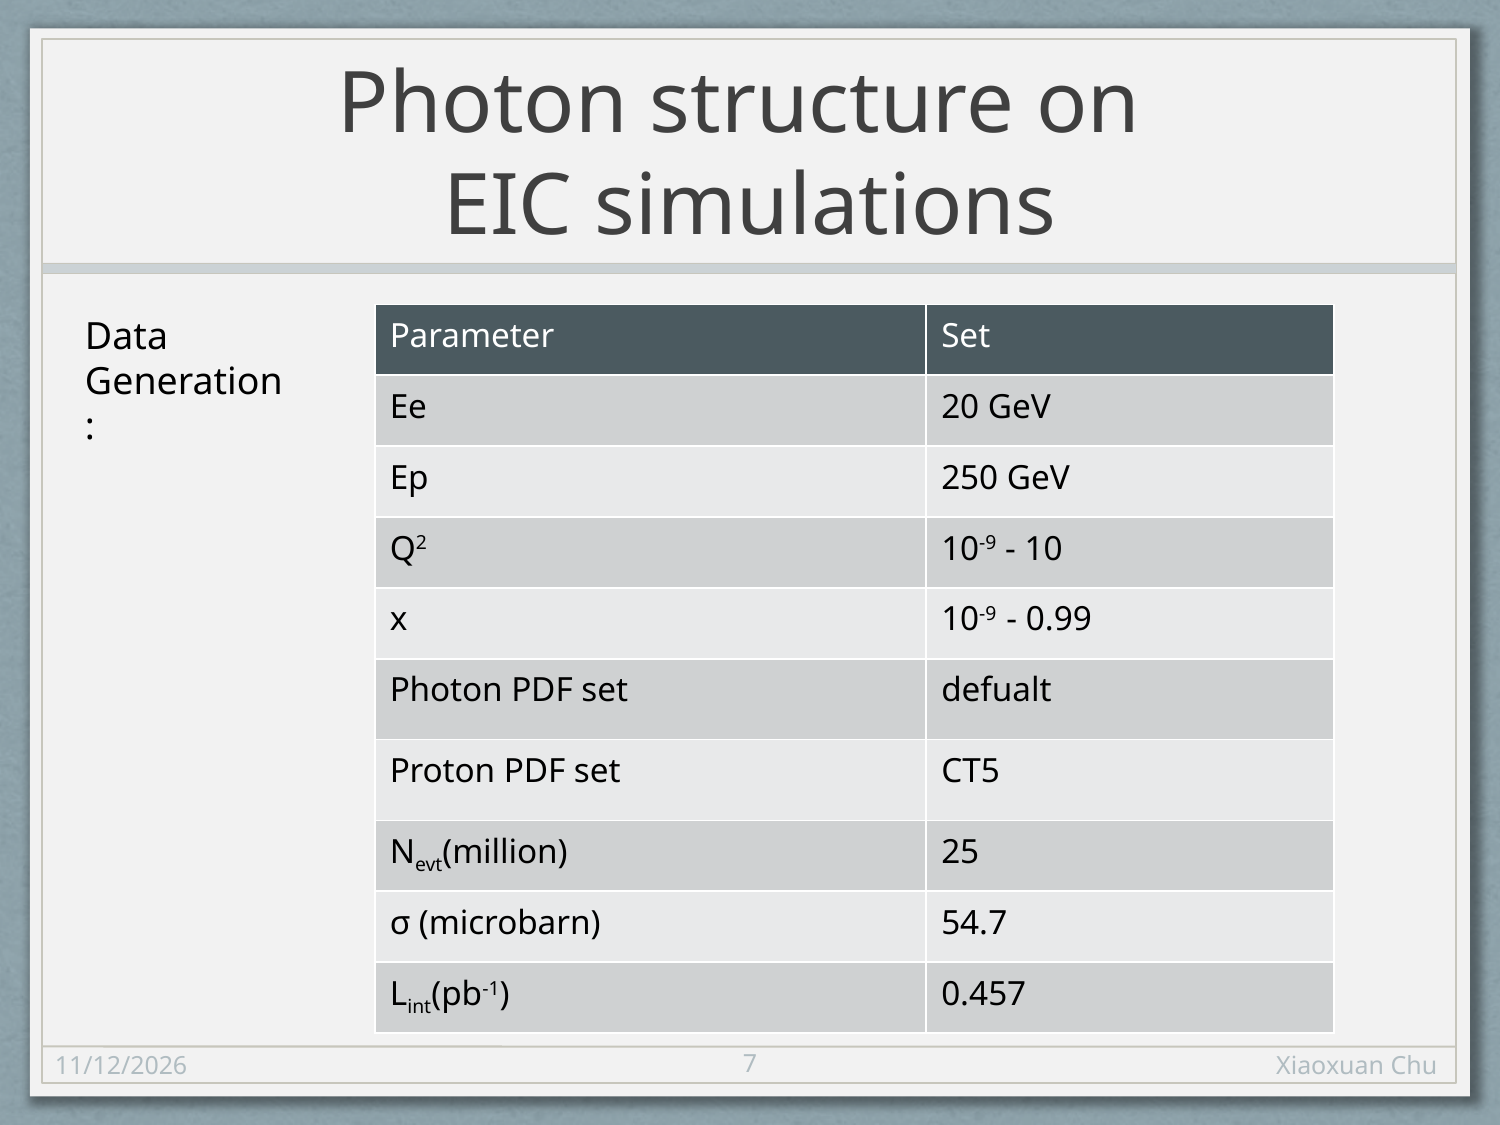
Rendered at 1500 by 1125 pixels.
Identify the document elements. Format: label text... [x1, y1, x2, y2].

table_cell Proton PDF set [376, 740, 925, 820]
table_cell Ep [376, 447, 925, 516]
table_header Set [927, 305, 1333, 374]
text_box Data Generation: [70, 304, 305, 455]
table_cell 0.457 [927, 963, 1333, 1032]
table_cell 20 GeV [927, 376, 1333, 445]
table_cell Ee [376, 376, 925, 445]
title Photon structure on EIC simulations [147, 40, 1353, 260]
footer Xiaoxuan Chu [977, 1045, 1453, 1088]
table_cell σ (microbarn) [376, 892, 925, 961]
table_cell defualt [927, 660, 1333, 739]
table_cell 10-9 - 0.99 [927, 589, 1333, 658]
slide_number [39, 1045, 390, 1088]
table_header Parameter [376, 305, 925, 374]
table_cell x [376, 589, 925, 658]
table_cell 10-9 - 10 [927, 518, 1333, 587]
table_cell CT5 [927, 740, 1333, 820]
slide_number 7 [687, 1042, 813, 1088]
table_cell 54.7 [927, 892, 1333, 961]
table_cell Q2 [376, 518, 925, 587]
table_cell 250 GeV [927, 447, 1333, 516]
table_cell Photon PDF set [376, 660, 925, 739]
table_cell Lint(pb-1) [376, 963, 925, 1032]
table_cell 25 [927, 821, 1333, 890]
table_cell Nevt(million) [376, 821, 925, 890]
